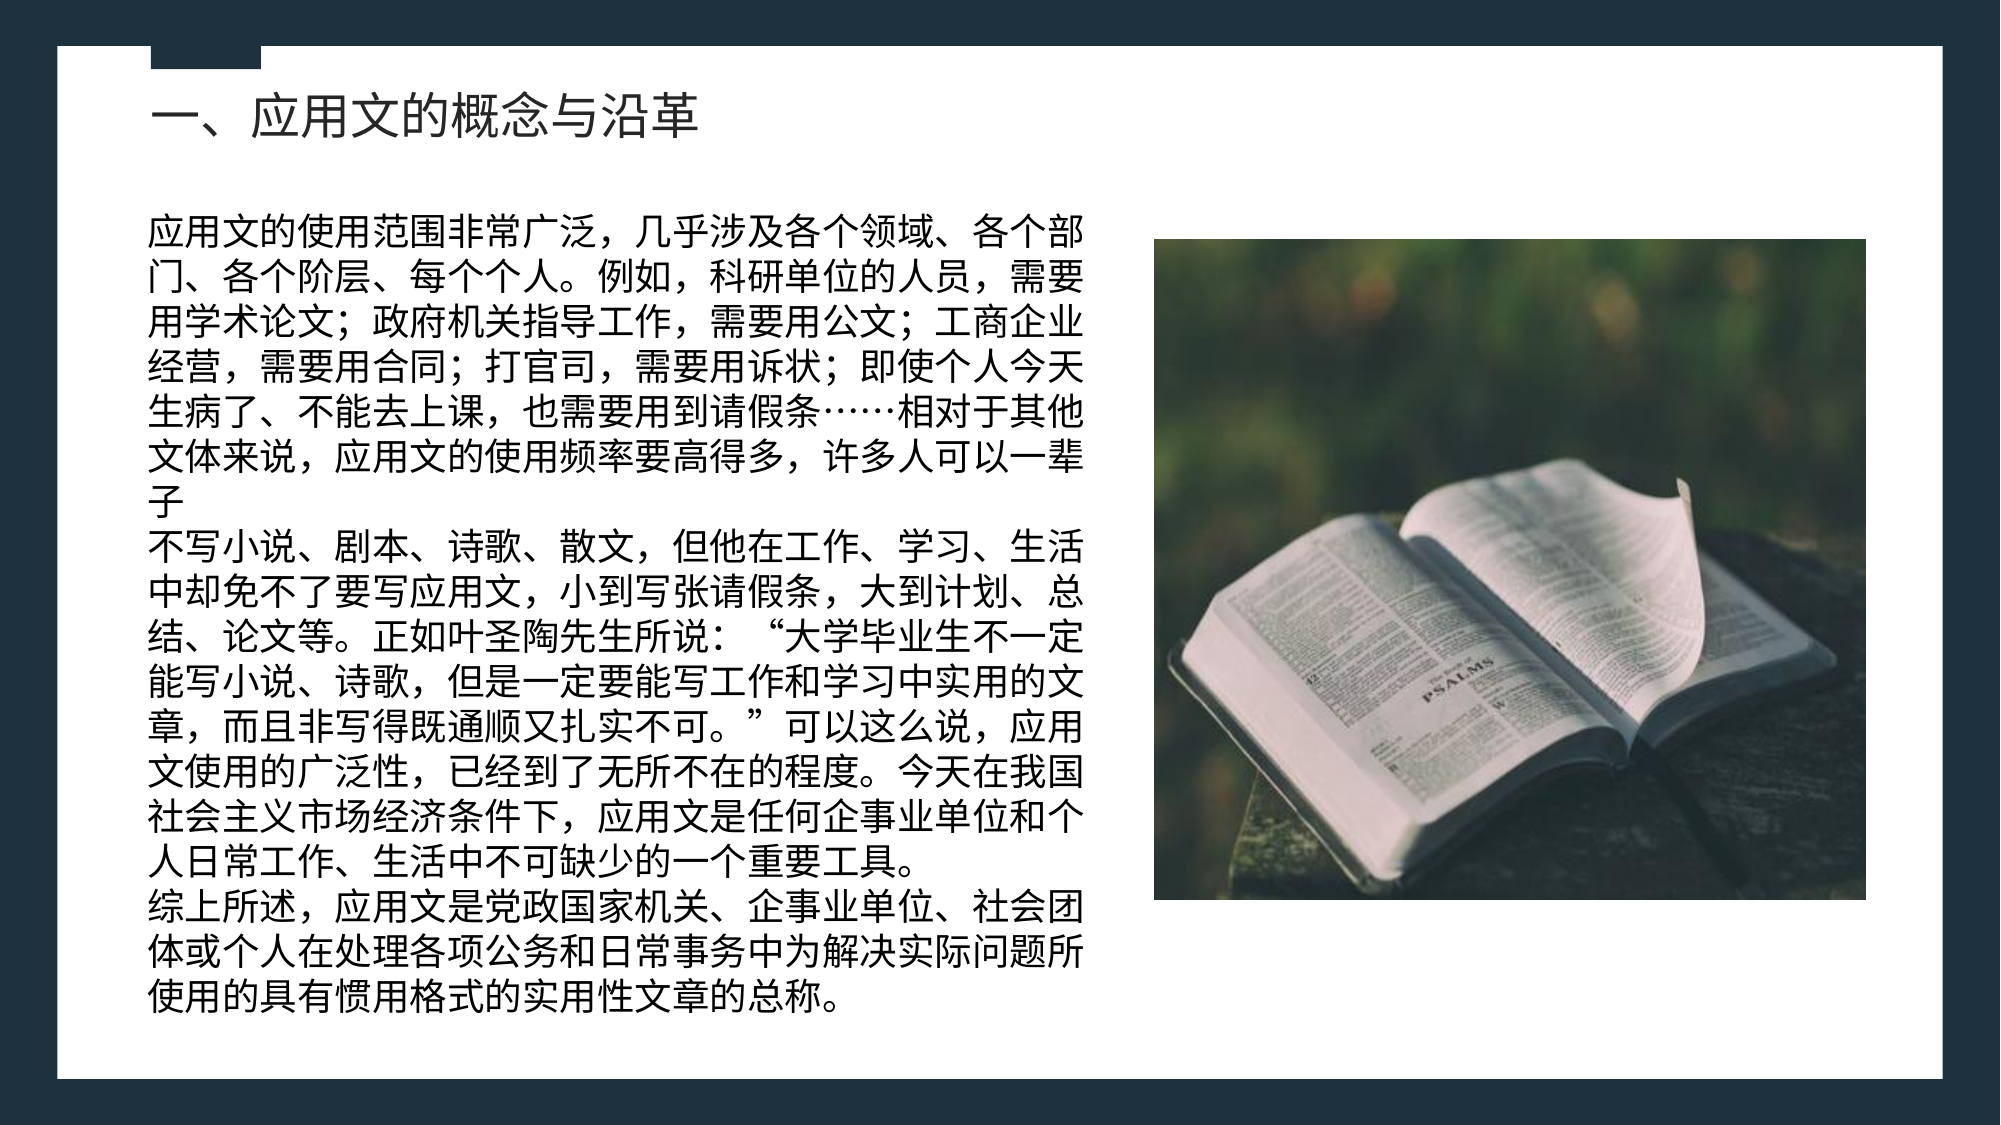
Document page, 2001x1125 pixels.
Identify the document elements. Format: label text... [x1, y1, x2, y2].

picture [1154, 239, 1866, 900]
text_box 一、应用文的概念与沿革 [150, 77, 907, 152]
text_box 应用文的使用范围非常广泛，几乎涉及各个领域、各个部门、各个阶层、每个个人。例如，科研单位的人员，需要用学术论文；政府机关指导工作，需要用公文；工商企业经营，需要用合同；打官司，需要用诉状；即使个人今天生病了、不能去上课，也需要用到请假条……相对于其他文体来说，应用文的使用频率要高得多，许多人可以一辈子 不写小说、剧本、诗歌、散文，但他在工作、学习、生活中却免不了要写应用文，小到写张请假条，大到计划、总结、论文等。正如叶圣陶先生所说：“大学毕业生不一定能写小说、诗歌，但是一定要能写工作和学习中实用的文章，而且非写得既通顺又扎实不可。”可以这么说，应用文使用的广泛性，已经到了无所不在的程度。今天在我国社会主义市场经济条件下，应用文是任何企事业单位和个人日常工作、生活中不可缺少的一个重要工具。 综上所述，应用文是党政国家机关、企事业单位、社会团体或个人在处理各项公务和日常事务中为解决实际问题所使用的具有惯用格式的实用性文章的总称。 [132, 200, 1122, 1026]
